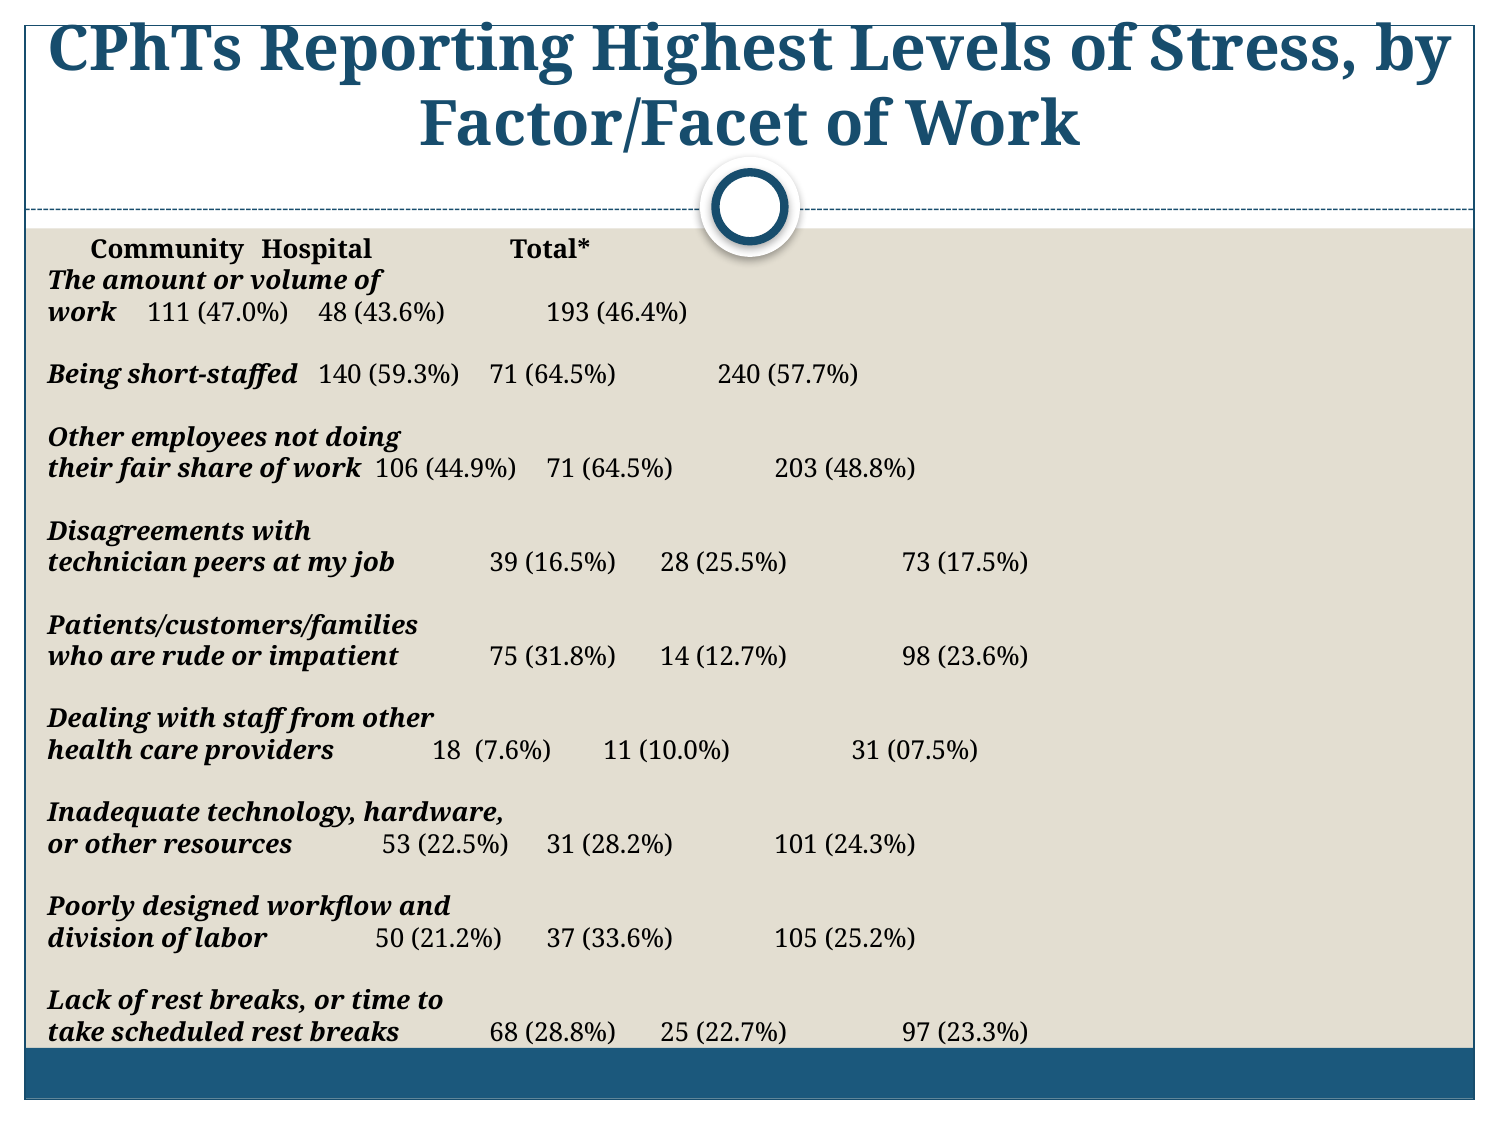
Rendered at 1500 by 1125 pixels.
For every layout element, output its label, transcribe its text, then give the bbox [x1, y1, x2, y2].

title CPhTs Reporting Highest Levels of Stress, by Factor/Facet of Work [0, 0, 1500, 166]
list Community Hospital Total* The amount or volume of work 111 (47.0%) 48 (43.6%) 193 (46.4%) Being short-staffed 140 (59.3%) 71 (64.5%) 240 (57.7%) Other employees not doing their fair share of work 106 (44.9%) 71 (64.5%) 203 (48.8%) Disagreements with technician peers at my job 39 (16.5%) 28 (25.5%) 73 (17.5%) Patients/customers/families who are rude or impatient 75 (31.8%) 14 (12.7%) 98 (23.6%) Dealing with staff from other health care providers 18 (7.6%) 11 (10.0%) 31 (07.5%) Inadequate technology, hardware, or other resources 53 (22.5%) 31 (28.2%) 101 (24.3%) Poorly designed workflow and division of labor 50 (21.2%) 37 (33.6%) 105 (25.2%) Lack of rest breaks, or time to take scheduled rest breaks 68 (28.8%) 25 (22.7%) 97 (23.3%) [32, 224, 1464, 1071]
